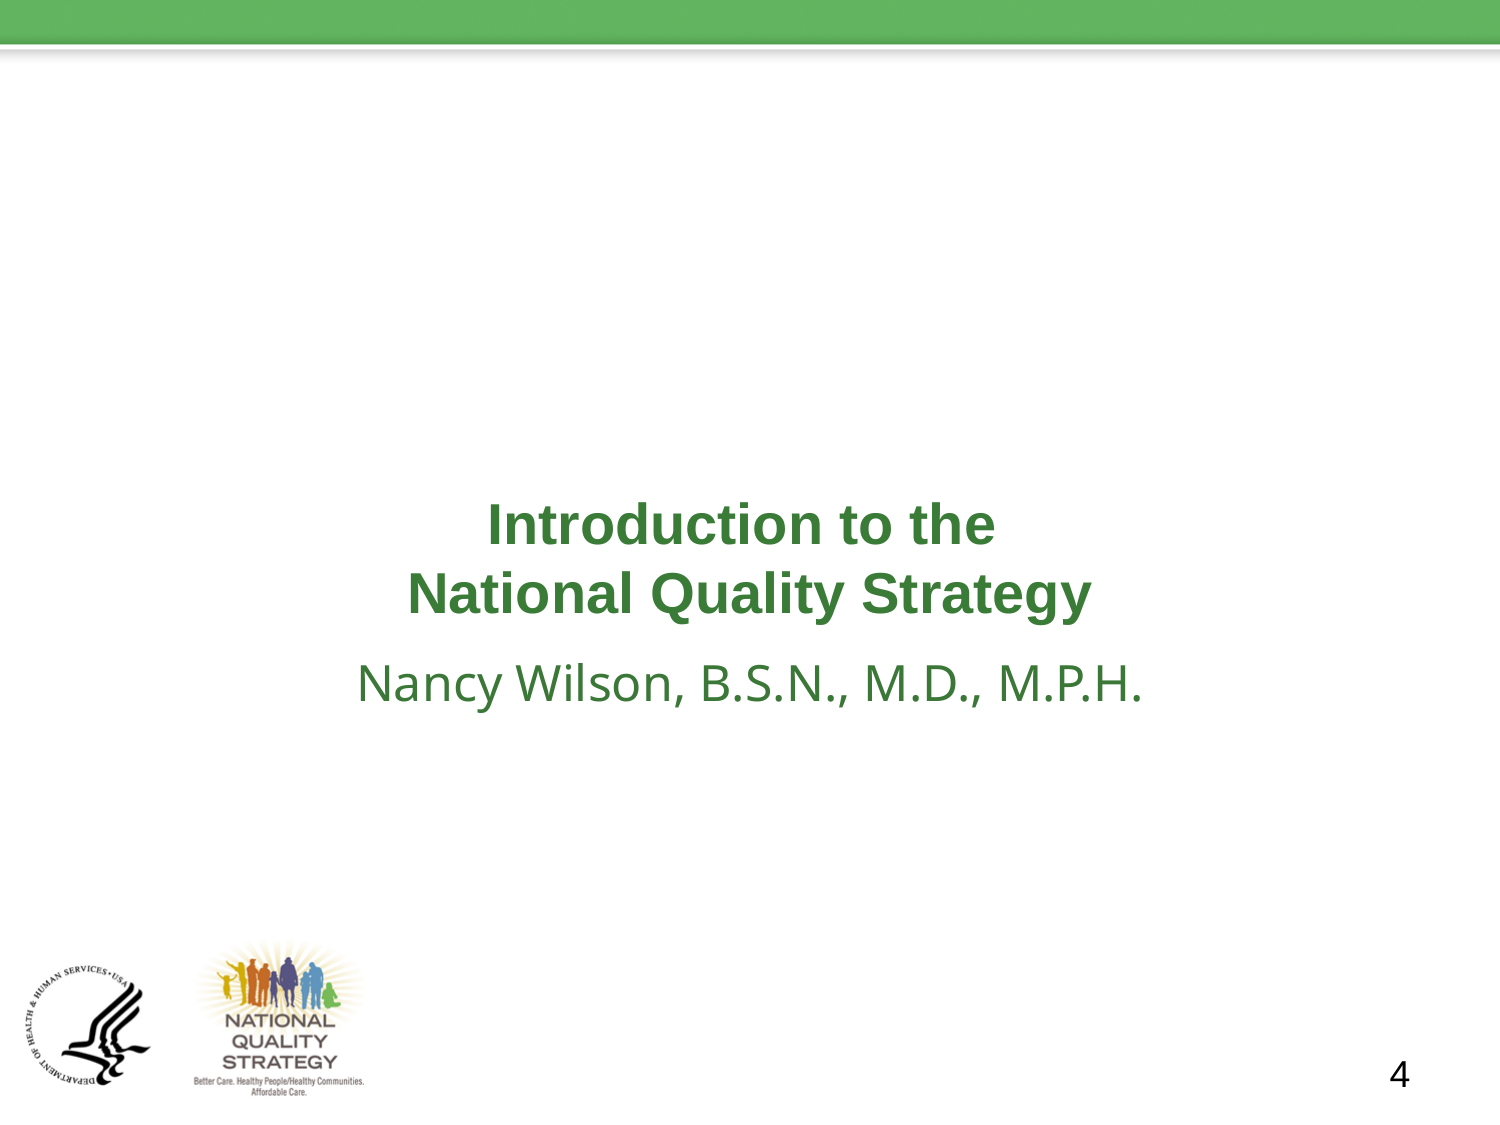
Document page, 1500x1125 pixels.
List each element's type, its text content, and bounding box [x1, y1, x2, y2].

picture [23, 940, 365, 1101]
slide_number 4 [1074, 1042, 1425, 1103]
subtitle Nancy Wilson, B.S.N., M.D., M.P.H. [225, 634, 1275, 730]
title Introduction to the National Quality Strategy [112, 477, 1388, 634]
picture [0, 0, 1500, 104]
